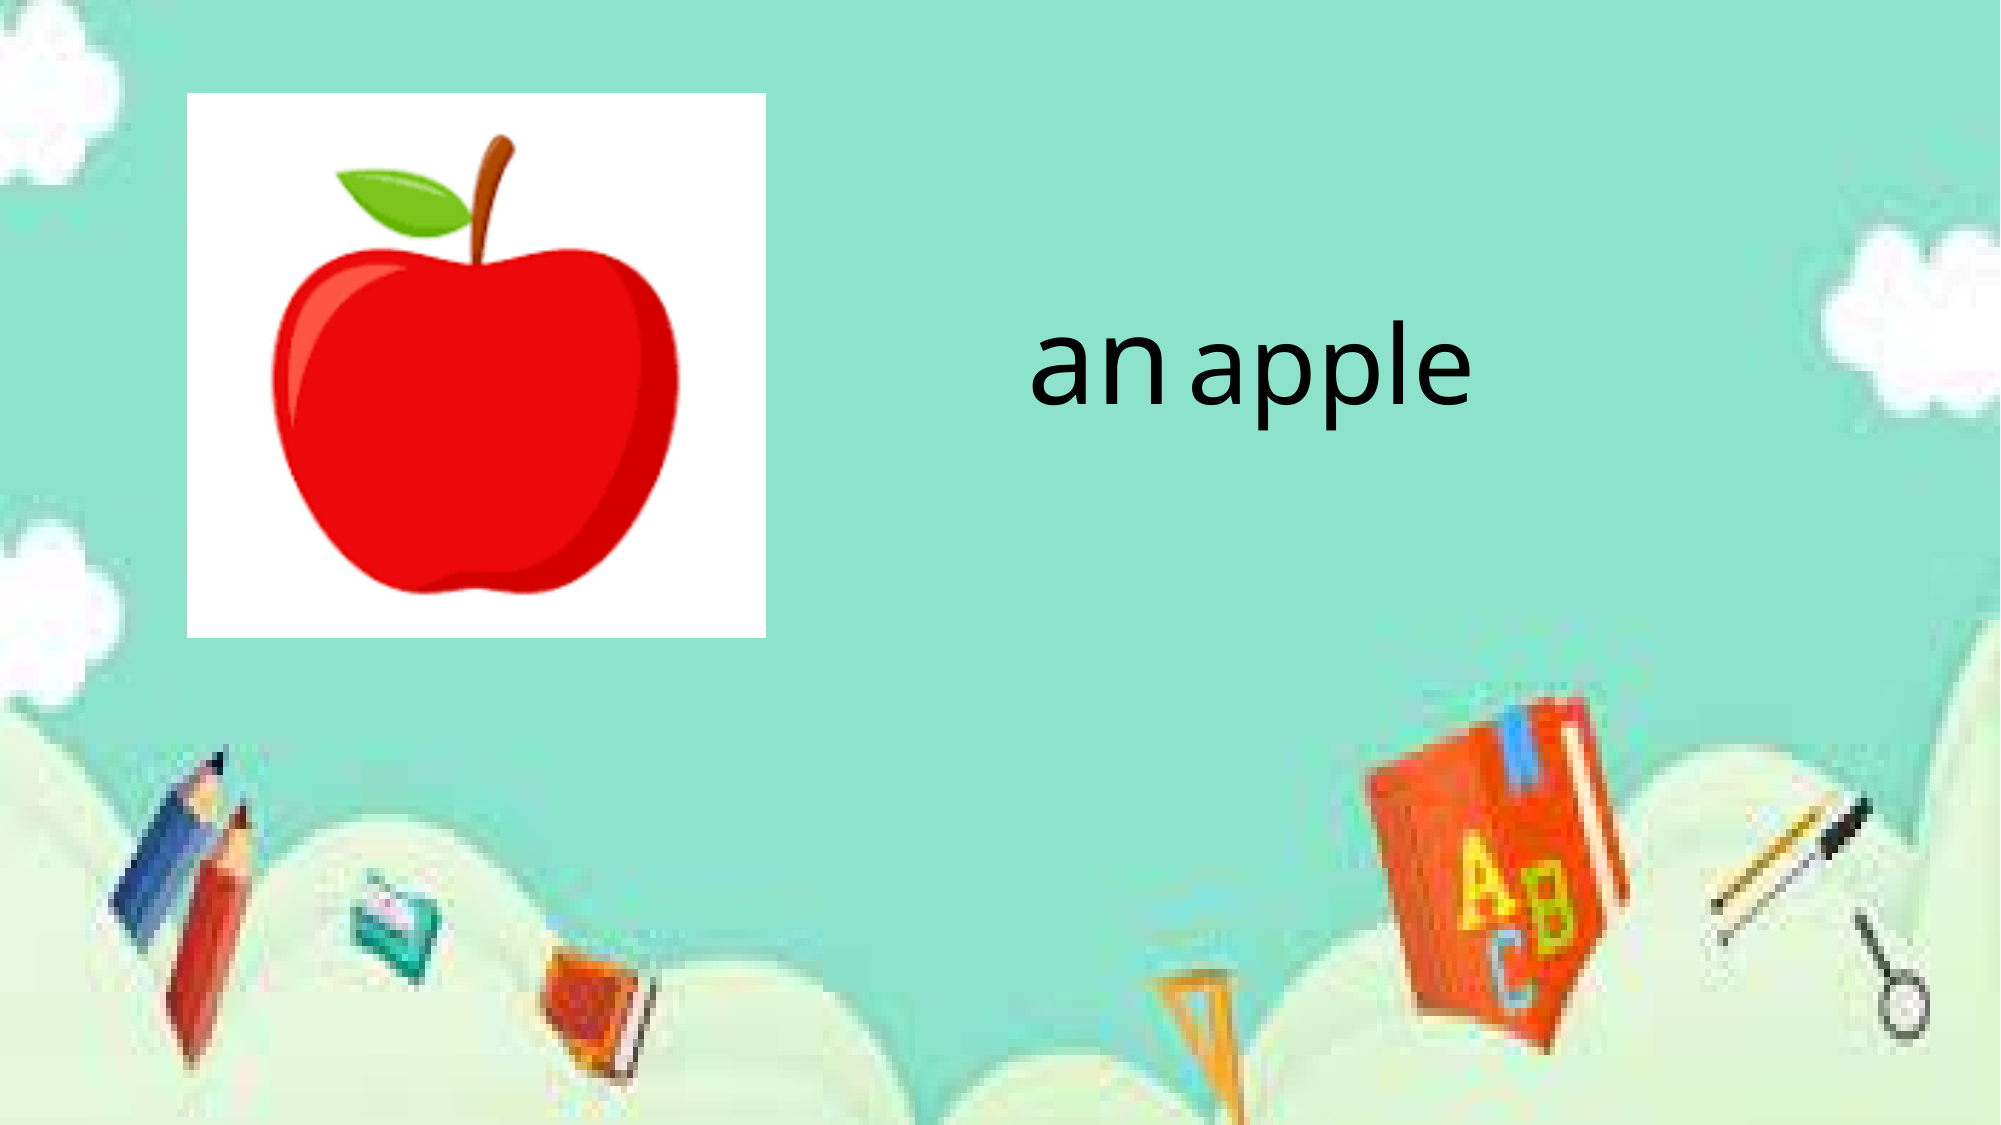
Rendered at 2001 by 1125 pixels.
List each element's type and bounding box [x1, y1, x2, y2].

picture [0, 0, 2000, 1125]
list [187, 93, 766, 638]
